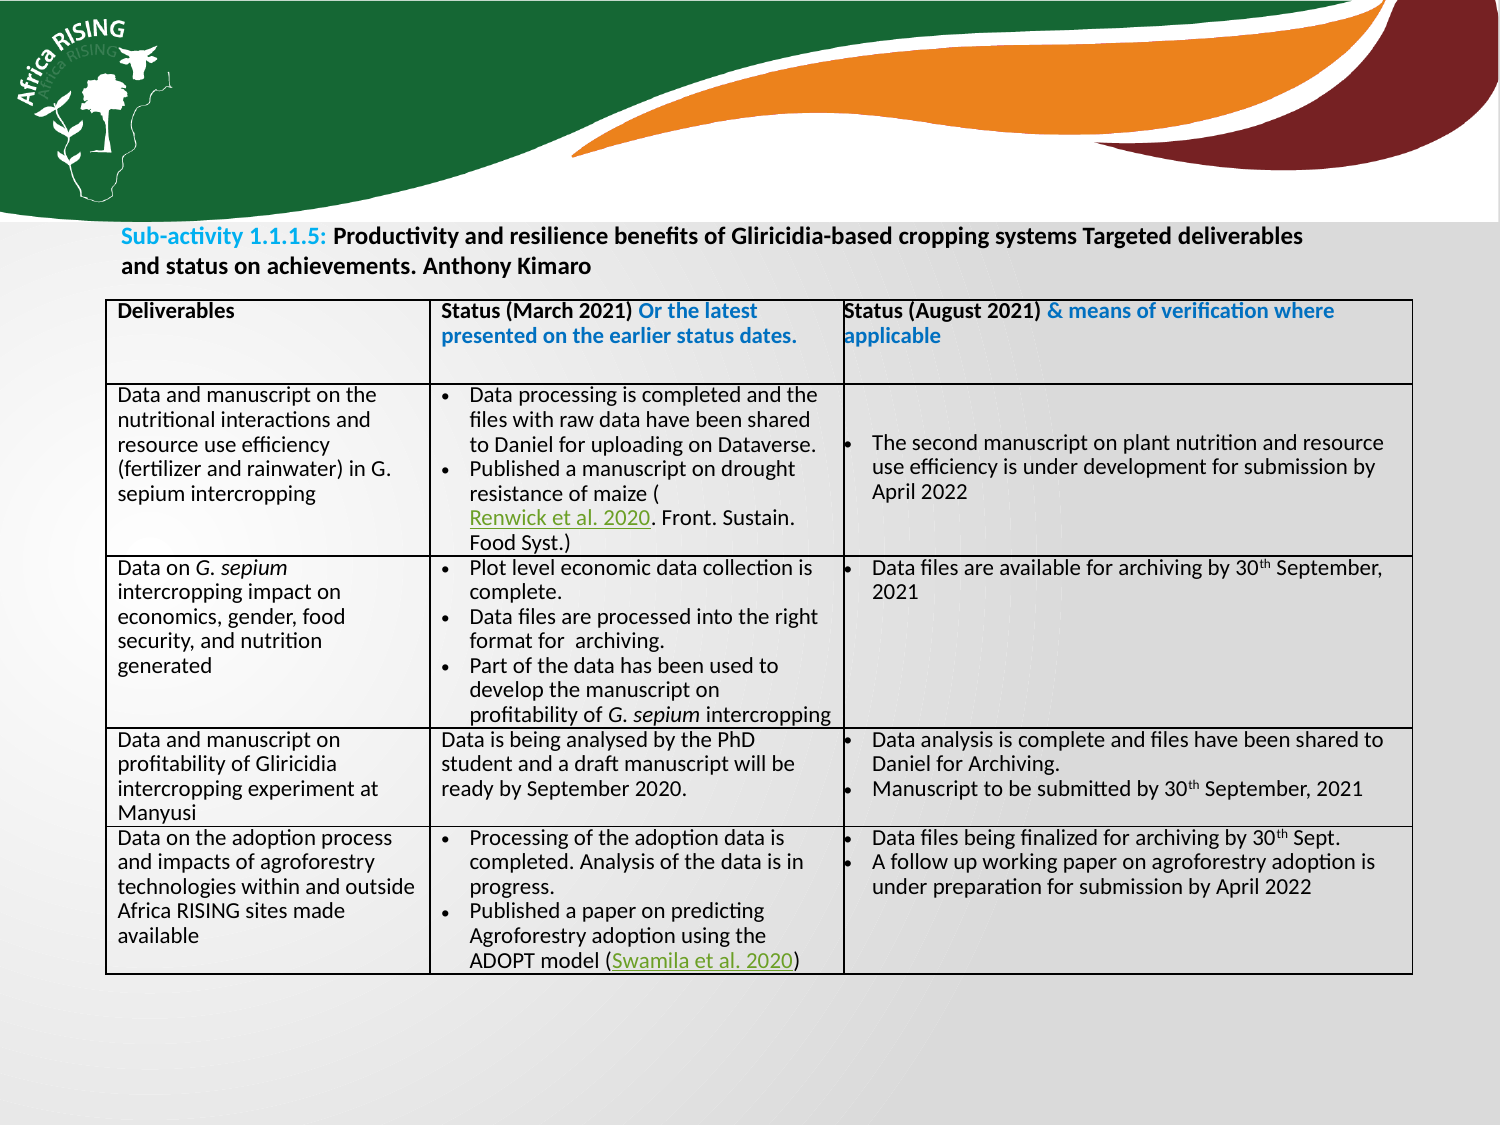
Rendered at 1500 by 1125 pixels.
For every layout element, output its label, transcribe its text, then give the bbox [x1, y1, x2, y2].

table_header Status (August 2021) & means of verification where applicable [845, 301, 1412, 383]
table_cell Data on the adoption process and impacts of agroforestry technologies within and outside Africa RISING sites made available [107, 827, 429, 973]
table_cell Data processing is completed and the files with raw data have been shared to Daniel for uploading on Dataverse. Published a manuscript on drought resistance of maize (Renwick et al. 2020. Front. Sustain. Food Syst.) [431, 385, 843, 555]
table_cell Data files being finalized for archiving by 30th Sept. A follow up working paper on agroforestry adoption is under preparation for submission by April 2022 [845, 827, 1412, 973]
picture [0, 0, 1499, 222]
table_cell Data on G. sepium intercropping impact on economics, gender, food security, and nutrition generated [107, 557, 429, 727]
table_header Status (March 2021) Or the latest presented on the earlier status dates. [431, 301, 843, 383]
table_cell Processing of the adoption data is completed. Analysis of the data is in progress. Published a paper on predicting Agroforestry adoption using the ADOPT model (Swamila et al. 2020) [431, 827, 843, 973]
list Sub-activity 1.1.1.5: Productivity and resilience benefits of Gliricidia-based cropping systems Targeted deliverables and status on achievements. Anthony Kimaro [87, 212, 1363, 350]
table_cell The second manuscript on plant nutrition and resource use efficiency is under development for submission by April 2022 [845, 385, 1412, 555]
table_cell Data files are available for archiving by 30th September, 2021 [845, 557, 1412, 727]
table_cell Data and manuscript on profitability of Gliricidia intercropping experiment at Manyusi [107, 729, 429, 826]
table_header Deliverables [107, 301, 429, 383]
table_cell Plot level economic data collection is complete. Data files are processed into the right format for archiving. Part of the data has been used to develop the manuscript on profitability of G. sepium intercropping [431, 557, 843, 727]
table_cell Data analysis is complete and files have been shared to Daniel for Archiving. Manuscript to be submitted by 30th September, 2021 [845, 729, 1412, 826]
table_cell Data is being analysed by the PhD student and a draft manuscript will be ready by September 2020. [431, 729, 843, 826]
table_cell Data and manuscript on the nutritional interactions and resource use efficiency (fertilizer and rainwater) in G. sepium intercropping [107, 385, 429, 555]
